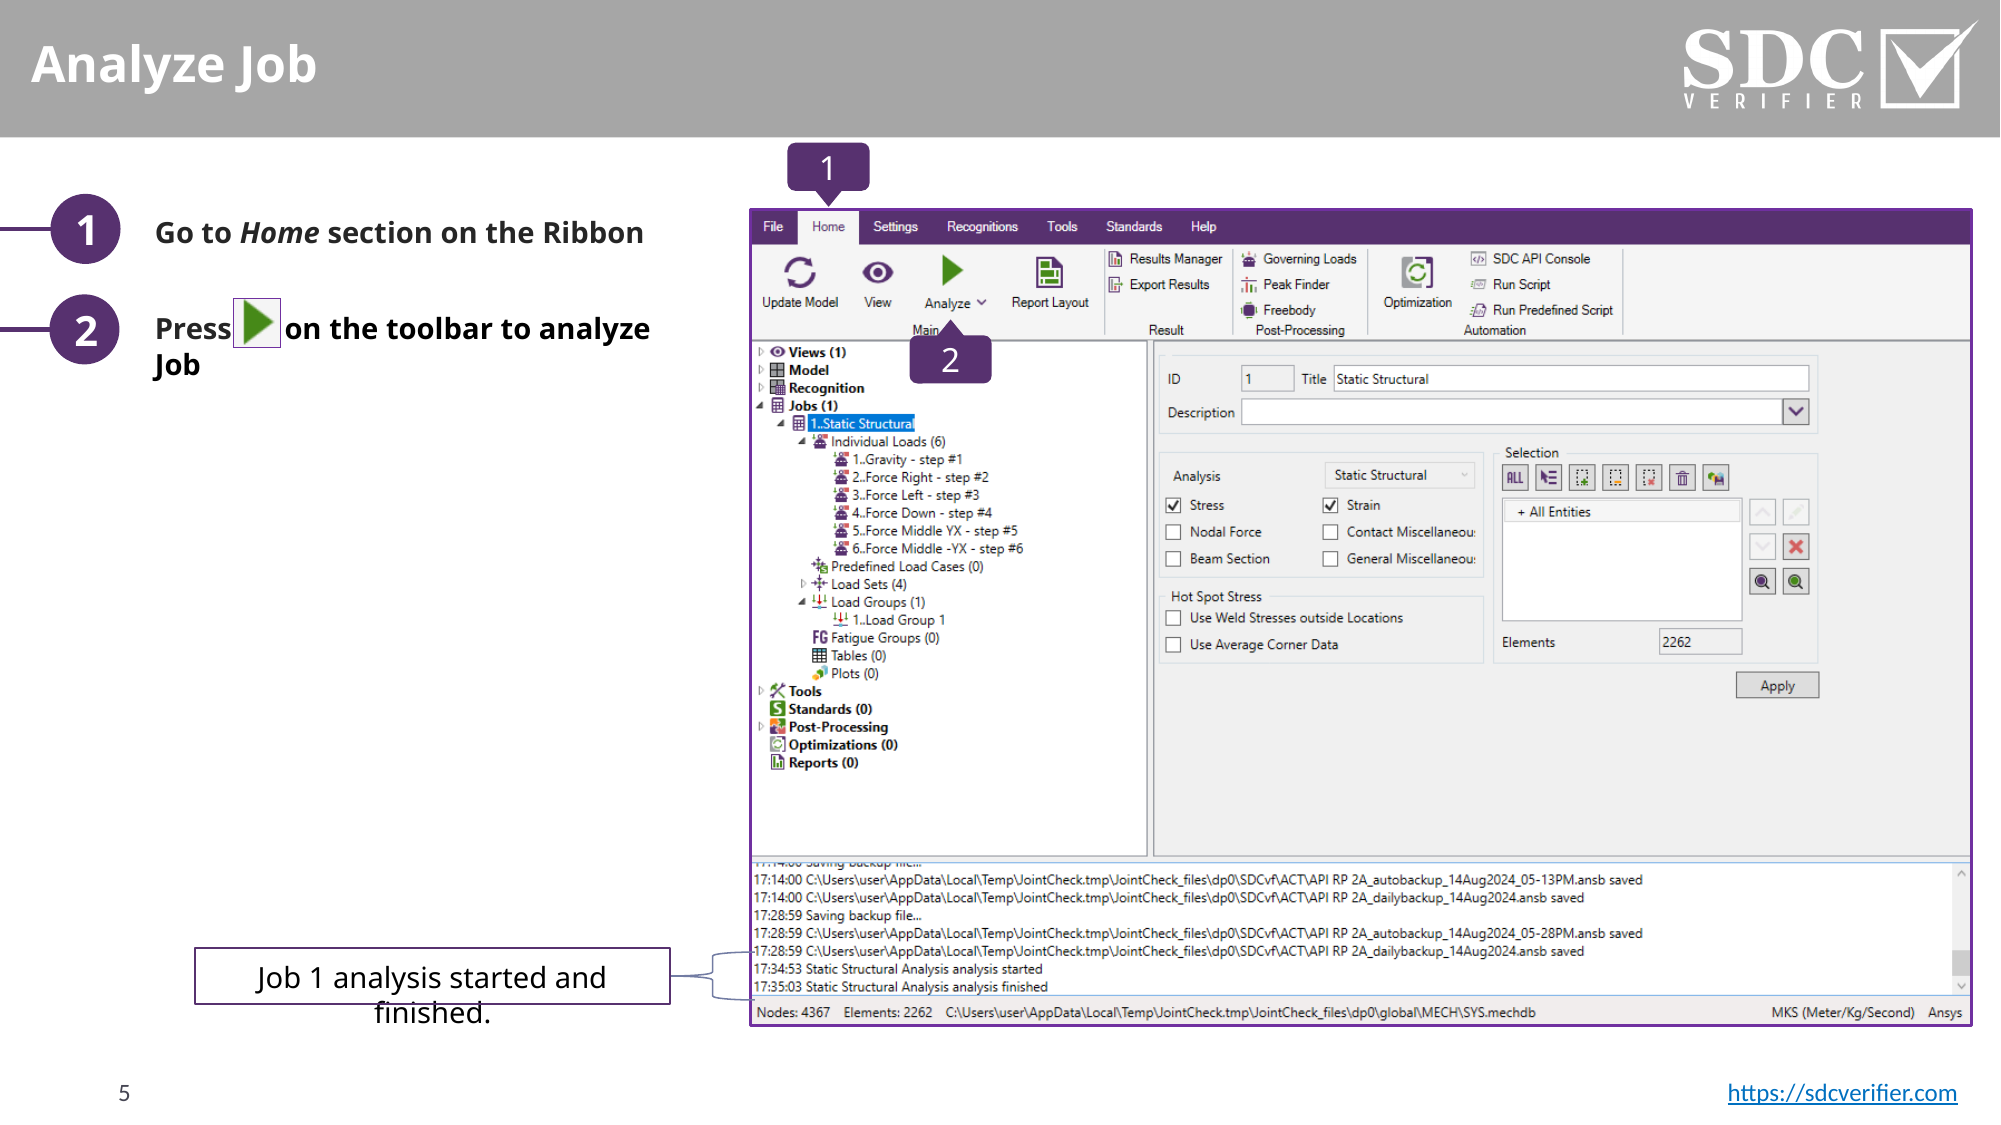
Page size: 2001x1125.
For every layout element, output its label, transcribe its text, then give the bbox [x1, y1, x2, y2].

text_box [787, 142, 870, 208]
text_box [0, 193, 121, 265]
title Analyze Job [16, 24, 1948, 113]
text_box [909, 319, 992, 384]
text_box Go to Home section on the Ribbon [140, 206, 709, 295]
text_box [685, 951, 745, 1001]
slide_number 5 [1, 1061, 146, 1122]
text_box Press on the toolbar to analyze Job [140, 303, 709, 391]
text_box Job 1 analysis started and finished. [181, 951, 685, 1072]
picture [233, 298, 281, 348]
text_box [0, 294, 120, 365]
picture [1644, 0, 2000, 148]
picture [751, 210, 1970, 1025]
text_box [194, 946, 672, 1006]
